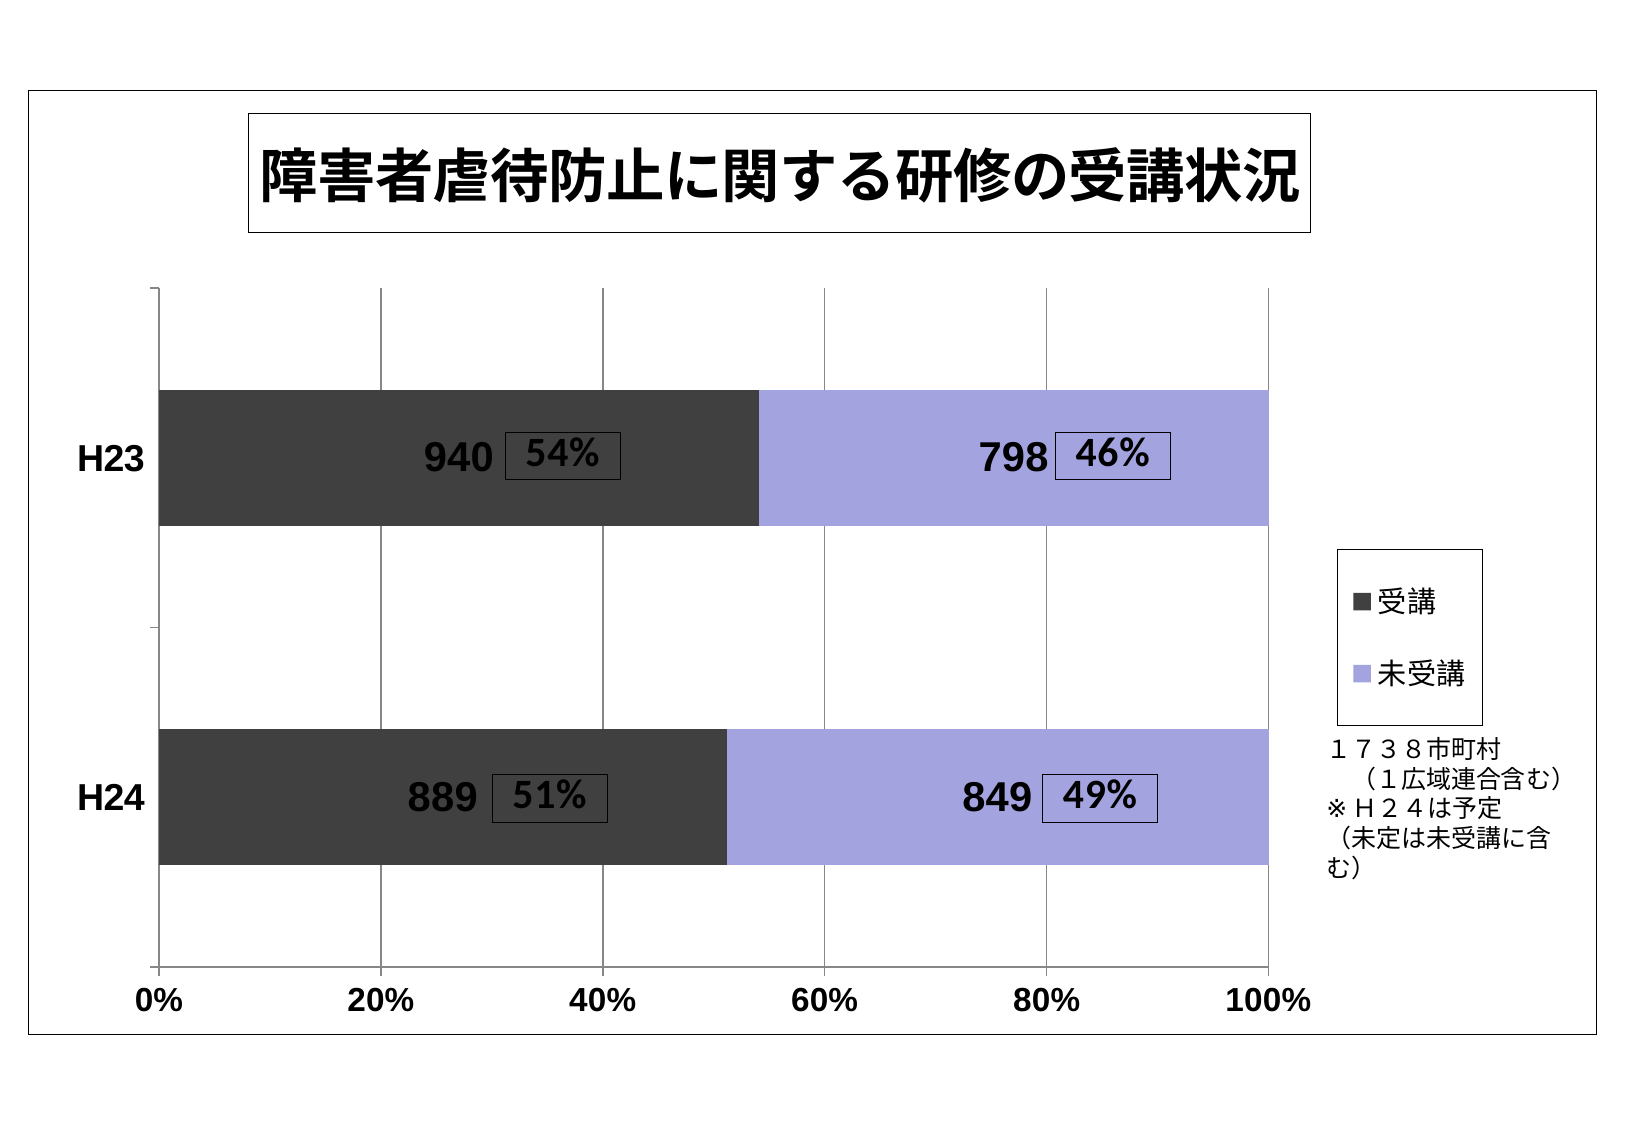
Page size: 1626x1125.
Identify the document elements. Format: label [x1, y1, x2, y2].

chart [28, 89, 1597, 1036]
